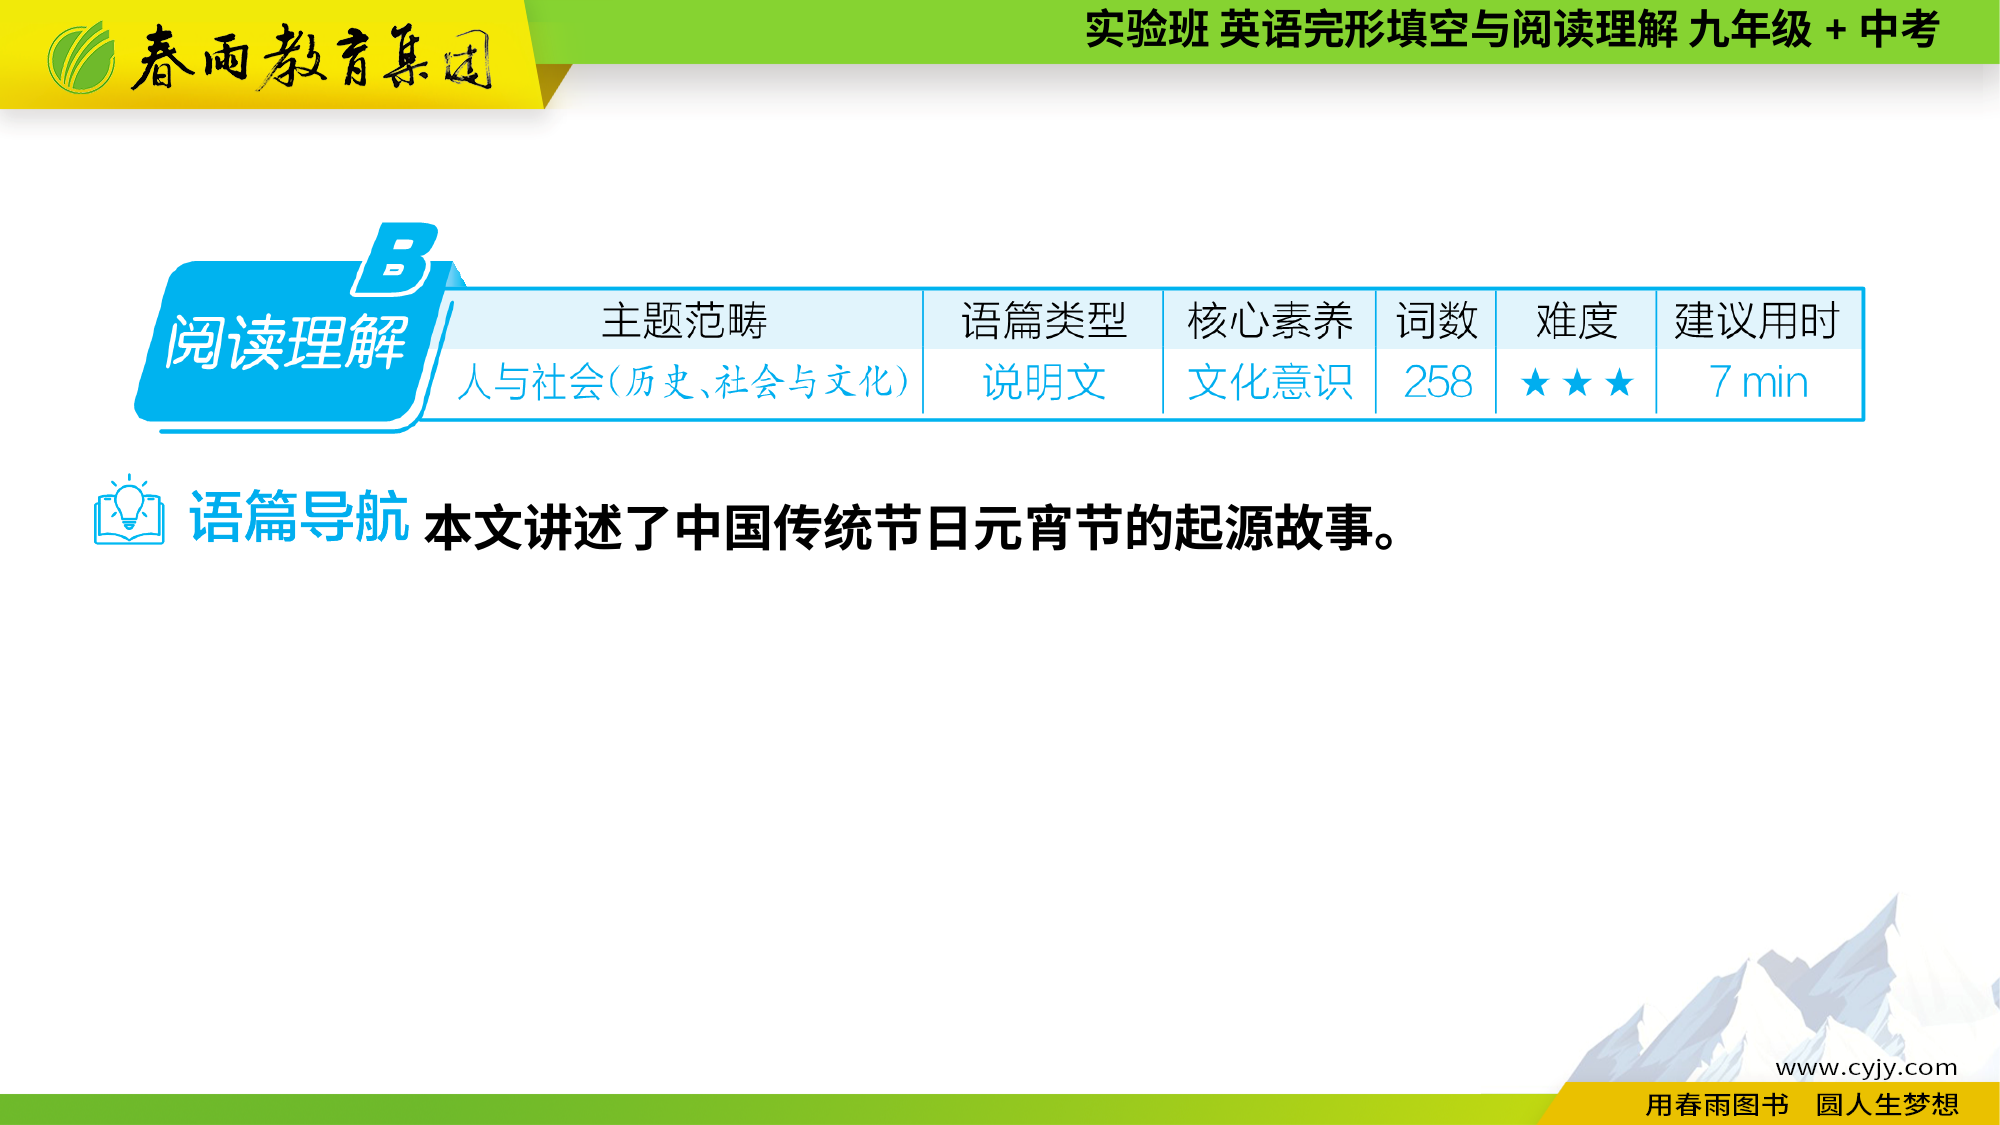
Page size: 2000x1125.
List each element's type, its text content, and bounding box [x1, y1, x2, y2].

list 本文讲述了中国传统节日元宵节的起源故事。 [59, 459, 1944, 554]
picture [0, 0, 2000, 1125]
